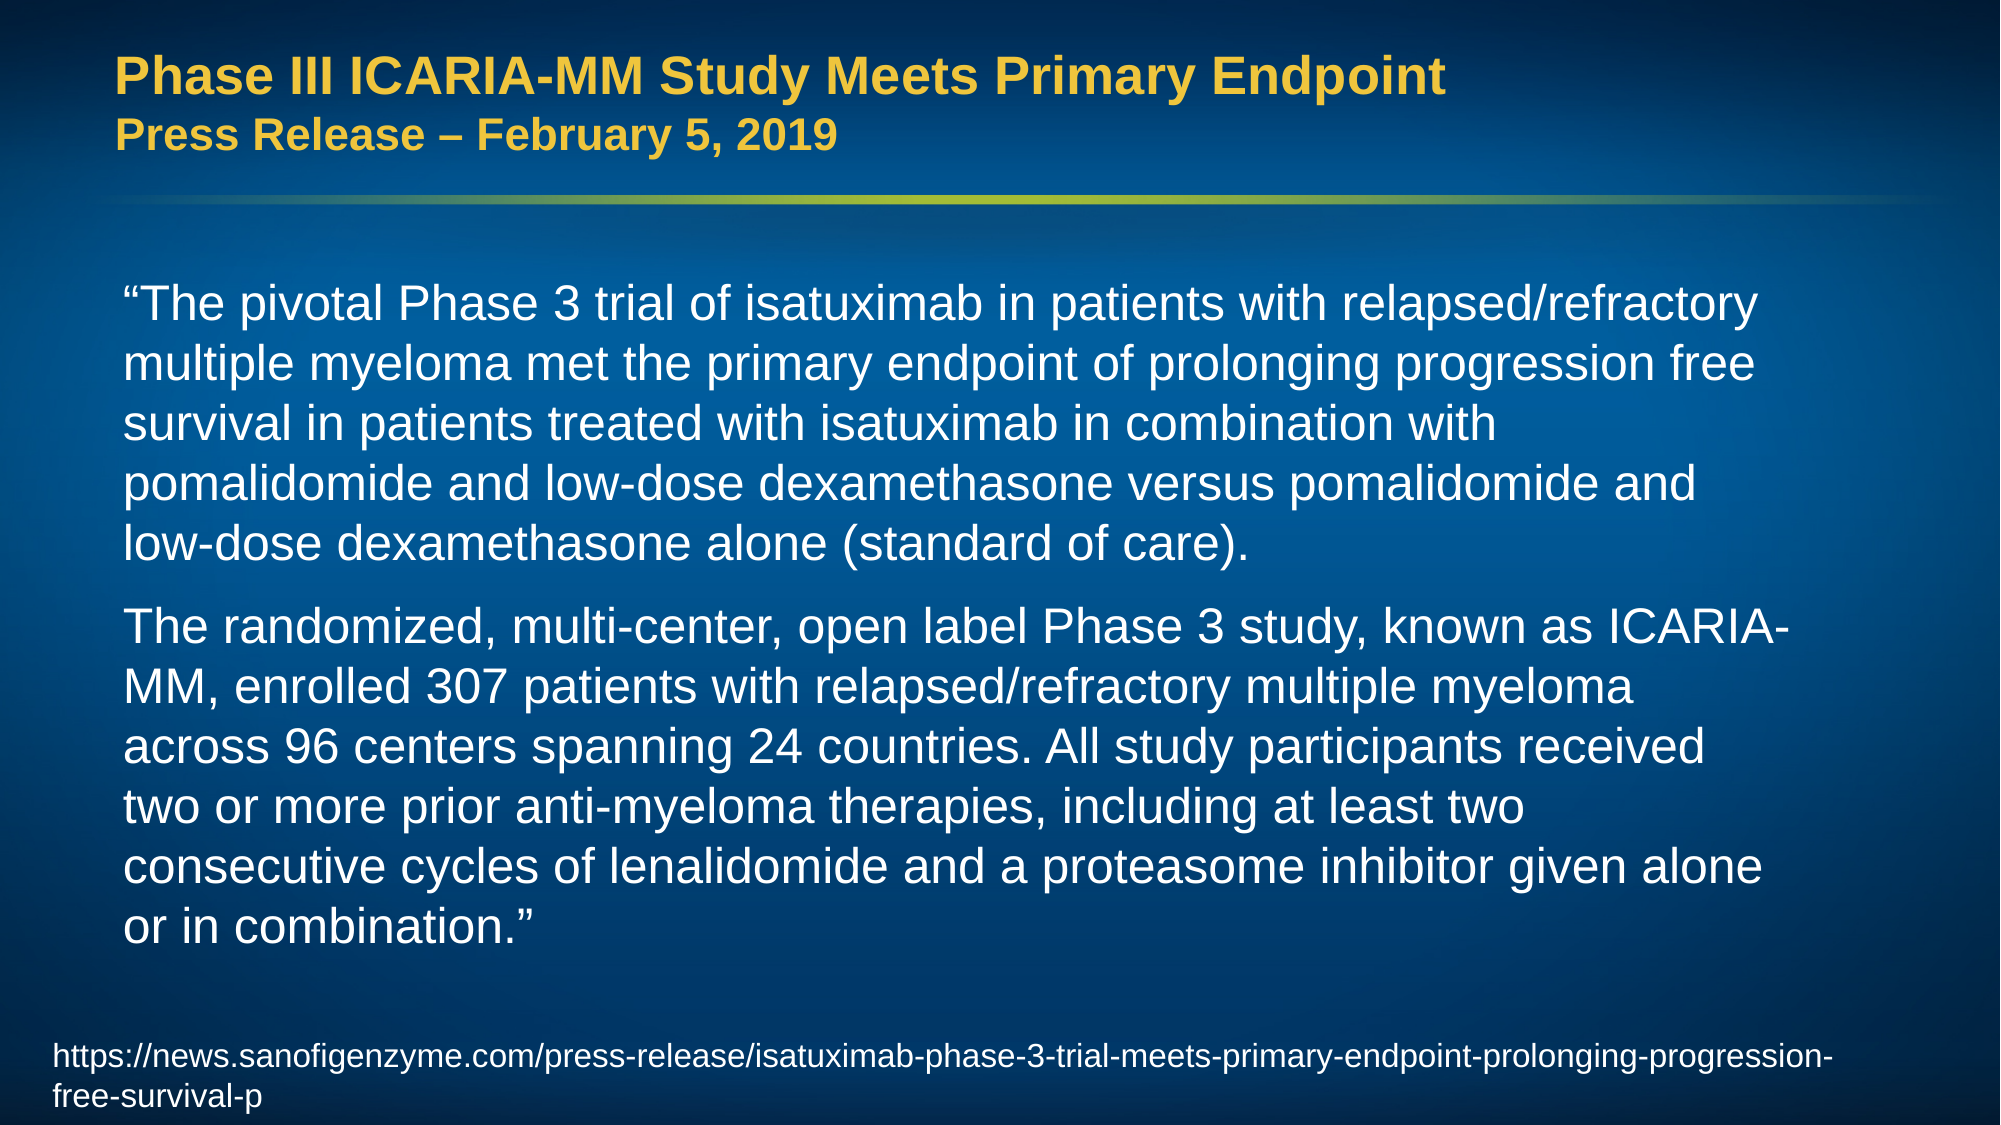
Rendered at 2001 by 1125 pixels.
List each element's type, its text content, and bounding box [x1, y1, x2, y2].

picture [0, 0, 2000, 1125]
text_box https://news.sanofigenzyme.com/press-release/isatuximab-phase-3-trial-meets-primary-endpoint-prolonging-progression-free-survival-p [37, 1027, 1900, 1122]
list “The pivotal Phase 3 trial of isatuximab in patients with relapsed/refractory multiple myeloma met the primary endpoint of prolonging progression free survival in patients treated with isatuximab in combination with pomalidomide and low-dose dexamethasone versus pomalidomide and low-dose dexamethasone alone (standard of care). The randomized, multi-center, open label Phase 3 study, known as ICARIA-MM, enrolled 307 patients with relapsed/refractory multiple myeloma across 96 centers spanning 24 countries. All study participants received two or more prior anti-myeloma therapies, including at least two consecutive cycles of lenalidomide and a proteasome inhibitor given alone or in combination.” [107, 262, 1808, 940]
title Phase III ICARIA-MM Study Meets Primary Endpoint Press Release – February 5, 2019 [99, 0, 1800, 213]
